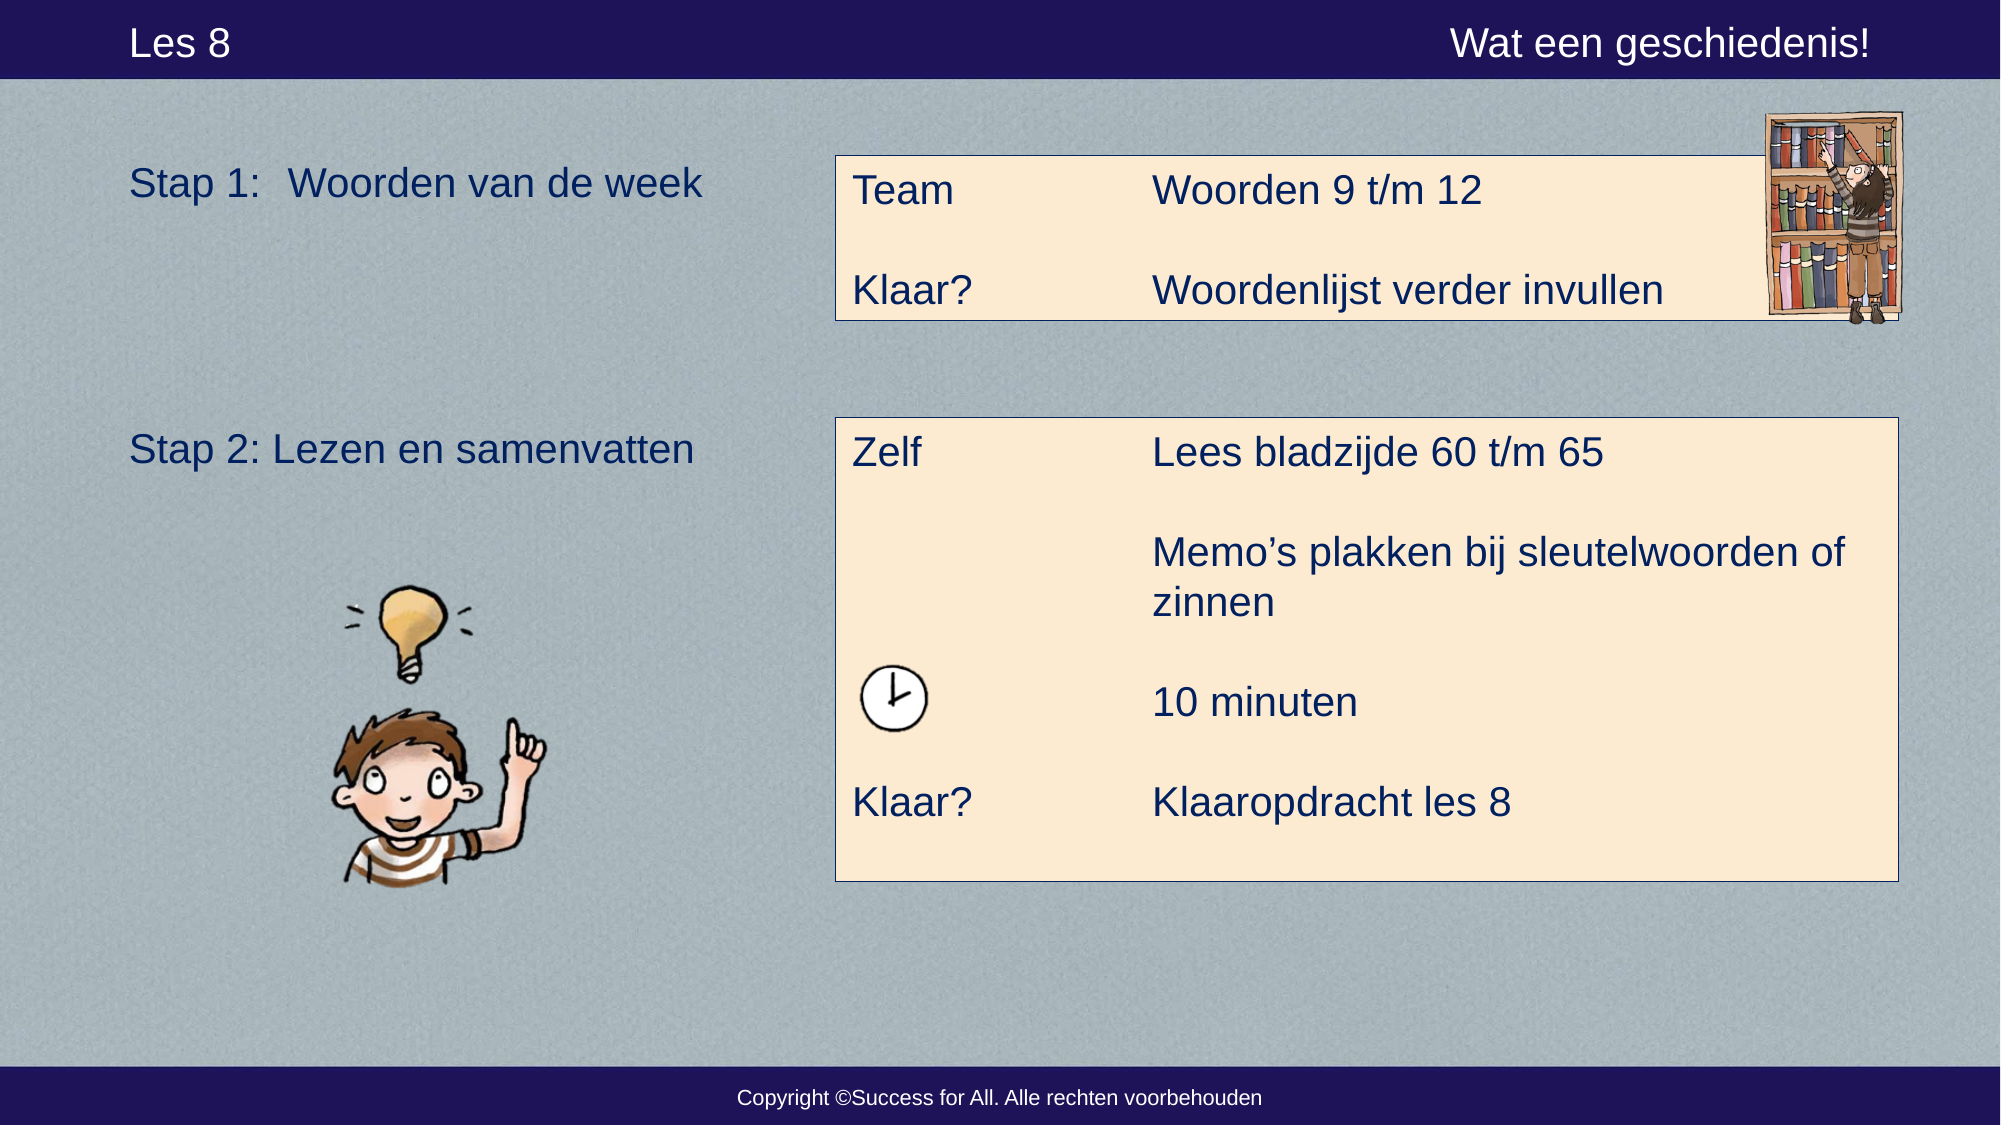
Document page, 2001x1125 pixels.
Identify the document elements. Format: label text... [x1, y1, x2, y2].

text_box Copyright ©Success for All. Alle rechten voorbehouden [0, 1076, 2000, 1125]
text_box Stap 2: Lezen en samenvatten [114, 414, 907, 479]
text_box Wat een geschiedenis! [999, 8, 1886, 73]
text_box Team Woorden 9 t/m 12 Klaar? Woordenlijst verder invullen [835, 155, 1750, 321]
text_box Stap 1: Woorden van de week [114, 148, 907, 214]
text_box Les 8 [114, 8, 354, 73]
text_box Zelf Lees bladzijde 60 t/m 65 Memo’s plakken bij sleutelwoorden of zinnen 10 minuten Klaar? Klaaropdracht les 8 [835, 417, 1899, 882]
picture [0, 0, 2001, 1125]
